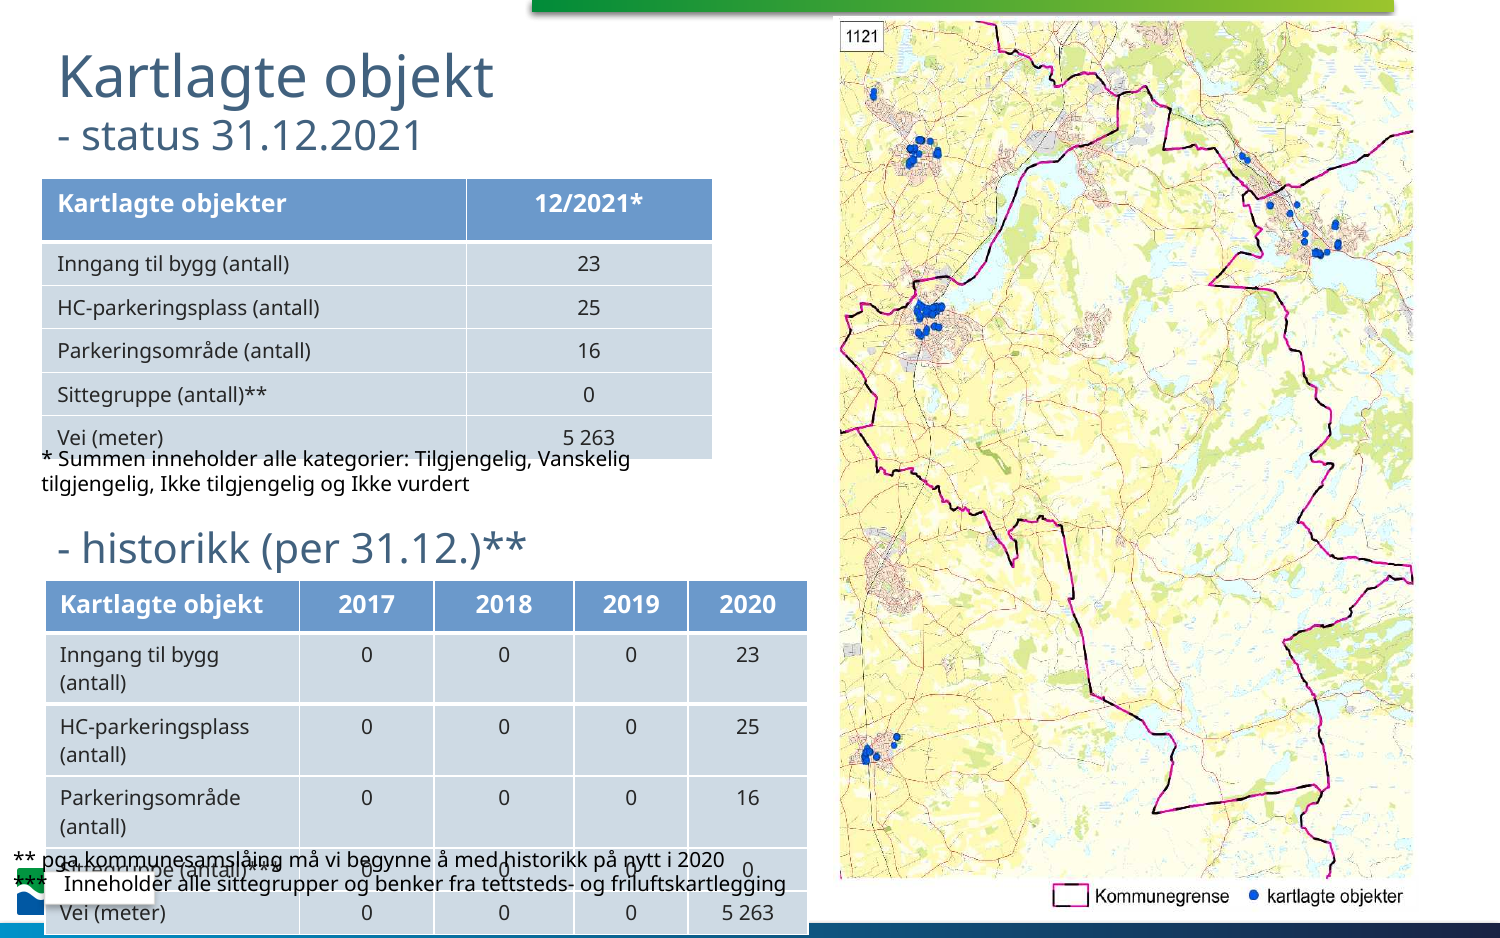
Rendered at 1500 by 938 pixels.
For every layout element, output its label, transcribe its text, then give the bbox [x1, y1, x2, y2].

table_cell 23 [689, 635, 807, 702]
table_cell 0 [435, 904, 573, 934]
table_cell 0 [435, 635, 573, 702]
table_cell Sittegruppe (antall)** [42, 373, 466, 415]
table_cell 5 263 [689, 892, 807, 934]
table_cell 0 [575, 635, 687, 702]
table_cell HC-parkeringsplass (antall) [42, 286, 466, 328]
table_header 12/2021* [467, 179, 712, 240]
table_header 2018 [435, 581, 573, 631]
table_cell 0 [435, 706, 573, 775]
table_header 2020 [689, 581, 807, 631]
table_cell Inngang til bygg (antall) [42, 244, 466, 285]
text_box - historikk (per 31.12.)** [42, 496, 828, 580]
text_box * Summen inneholder alle kategorier: Tilgjengelig, Vanskelig tilgjengelig, Ikke tilgjengelig og Ikke vurdert [26, 438, 711, 504]
table_cell 0 [435, 777, 573, 838]
table_cell Vei (meter) [42, 416, 466, 438]
table_cell Vei (meter) [46, 904, 299, 934]
table_cell 0 [575, 777, 687, 838]
table_cell 0 [467, 373, 712, 415]
table_cell 0 [300, 706, 433, 775]
text_box Kartlagte objekt - status 31.12.2021 [42, 24, 828, 167]
table_cell Parkeringsområde (antall) [42, 329, 466, 372]
table_cell Inngang til bygg (antall) [46, 635, 299, 702]
table_cell 16 [467, 329, 712, 372]
table_cell HC-parkeringsplass (antall) [46, 706, 299, 775]
table_header 2019 [575, 581, 687, 631]
table_cell Parkeringsområde (antall) [46, 777, 299, 838]
table_cell 25 [689, 706, 807, 775]
table_header 2017 [300, 581, 433, 631]
table_cell 0 [300, 635, 433, 702]
table_cell 16 [689, 777, 807, 847]
table_header Kartlagte objekter [42, 179, 466, 240]
picture [833, 16, 1419, 913]
table_cell 23 [467, 244, 712, 285]
table_cell 0 [300, 777, 433, 838]
table_cell 0 [575, 706, 687, 775]
table_cell 0 [575, 904, 687, 934]
table_cell 25 [467, 286, 712, 328]
text_box ** pga kommunesamslåing må vi begynne å med historikk på nytt i 2020 *** Inneholder alle sittegrupper og benker fra tettsteds- og friluftskartlegging [0, 838, 802, 904]
table_cell 5 263 [467, 416, 712, 459]
table_cell 0 [802, 849, 807, 890]
table_header Kartlagte objekt [46, 581, 299, 631]
table_cell 0 [300, 904, 433, 934]
